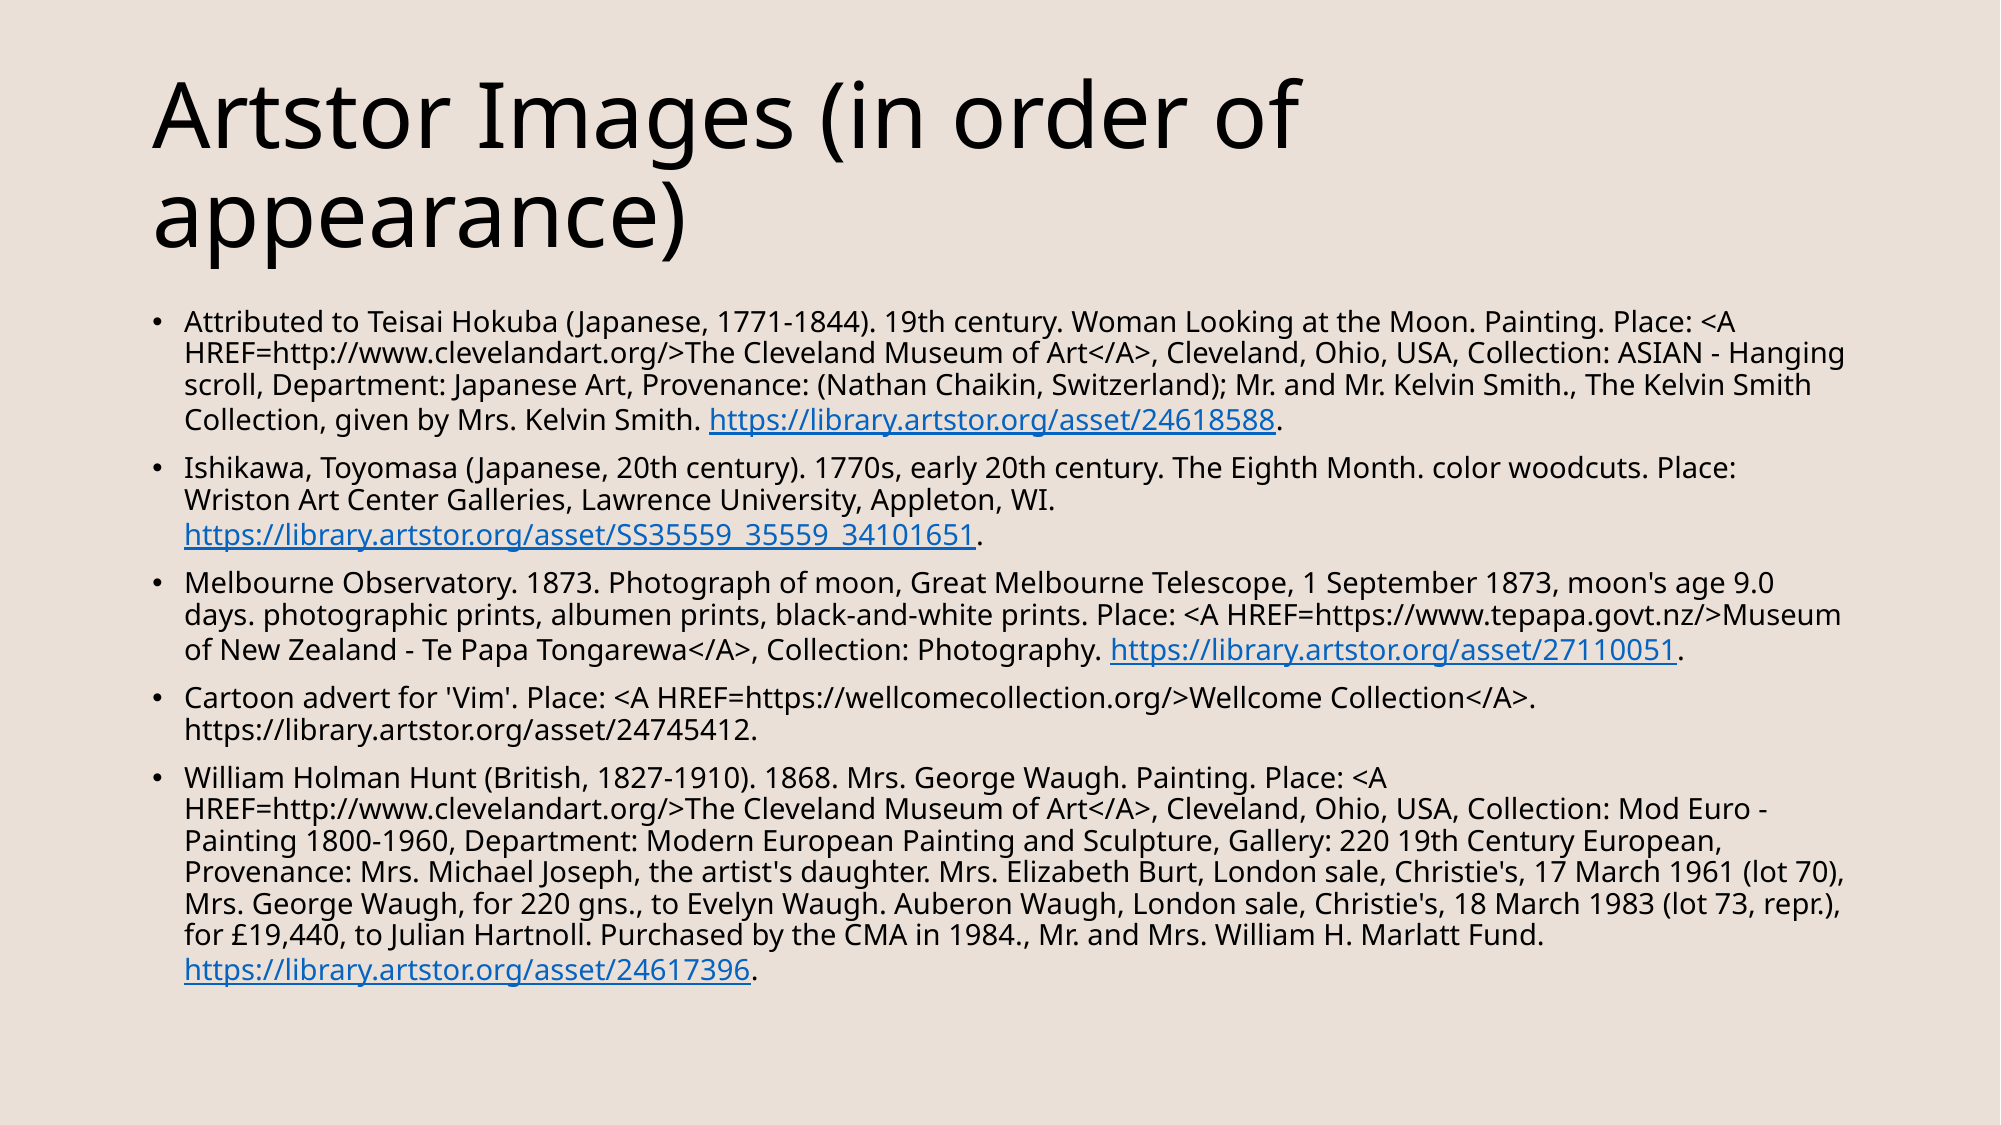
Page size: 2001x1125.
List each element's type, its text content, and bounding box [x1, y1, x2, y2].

title Artstor Images (in order of appearance) [137, 59, 1863, 278]
list Attributed to Teisai Hokuba (Japanese, 1771-1844). 19th century. Woman Looking at the Moon. Painting. Place: <A HREF=http://www.clevelandart.org/>The Cleveland Museum of Art</A>, Cleveland, Ohio, USA, Collection: ASIAN - Hanging scroll, Department: Japanese Art, Provenance: (Nathan Chaikin, Switzerland); Mr. and Mr. Kelvin Smith., The Kelvin Smith Collection, given by Mrs. Kelvin Smith. https://library.artstor.org/asset/24618588. Ishikawa, Toyomasa (Japanese, 20th century). 1770s, early 20th century. The Eighth Month. color woodcuts. Place: Wriston Art Center Galleries, Lawrence University, Appleton, WI. https://library.artstor.org/asset/SS35559_35559_34101651. Melbourne Observatory. 1873. Photograph of moon, Great Melbourne Telescope, 1 September 1873, moon's age 9.0 days. photographic prints, albumen prints, black-and-white prints. Place: <A HREF=https://www.tepapa.govt.nz/>Museum of New Zealand - Te Papa Tongarewa</A>, Collection: Photography. https://library.artstor.org/asset/27110051. Cartoon advert for 'Vim'. Place: <A HREF=https://wellcomecollection.org/>Wellcome Collection</A>. https://library.artstor.org/asset/24745412. William Holman Hunt (British, 1827-1910). 1868. Mrs. George Waugh. Painting. Place: <A HREF=http://www.clevelandart.org/>The Cleveland Museum of Art</A>, Cleveland, Ohio, USA, Collection: Mod Euro - Painting 1800-1960, Department: Modern European Painting and Sculpture, Gallery: 220 19th Century European, Provenance: Mrs. Michael Joseph, the artist's daughter. Mrs. Elizabeth Burt, London sale, Christie's, 17 March 1961 (lot 70), Mrs. George Waugh, for 220 gns., to Evelyn Waugh. Auberon Waugh, London sale, Christie's, 18 March 1983 (lot 73, repr.), for £19,440, to Julian Hartnoll. Purchased by the CMA in 1984., Mr. and Mrs. William H. Marlatt Fund. https://library.artstor.org/asset/24617396. [137, 299, 1863, 1014]
